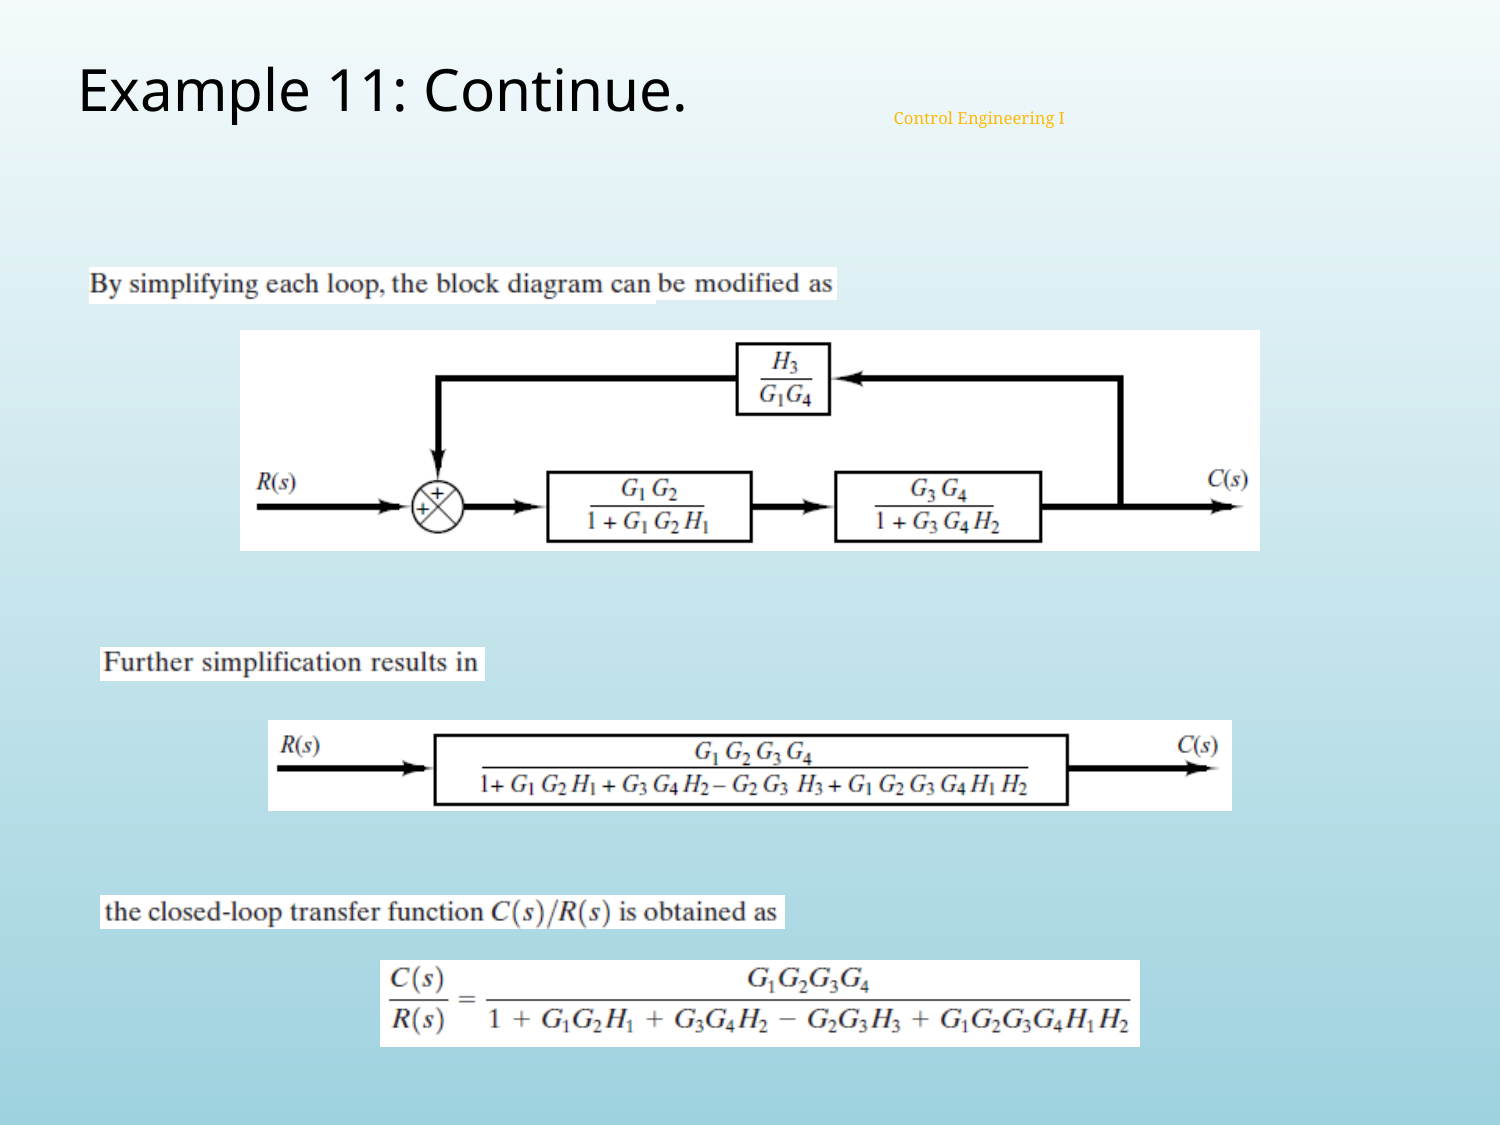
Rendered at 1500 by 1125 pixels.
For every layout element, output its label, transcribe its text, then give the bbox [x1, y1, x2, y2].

title Example 11: Continue. [62, 15, 1425, 162]
footer Control Engineering I [862, 100, 1080, 176]
picture [100, 647, 485, 681]
picture [268, 719, 1232, 811]
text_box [89, 266, 837, 304]
picture [240, 330, 1260, 552]
picture [100, 895, 785, 929]
picture [380, 960, 1141, 1048]
